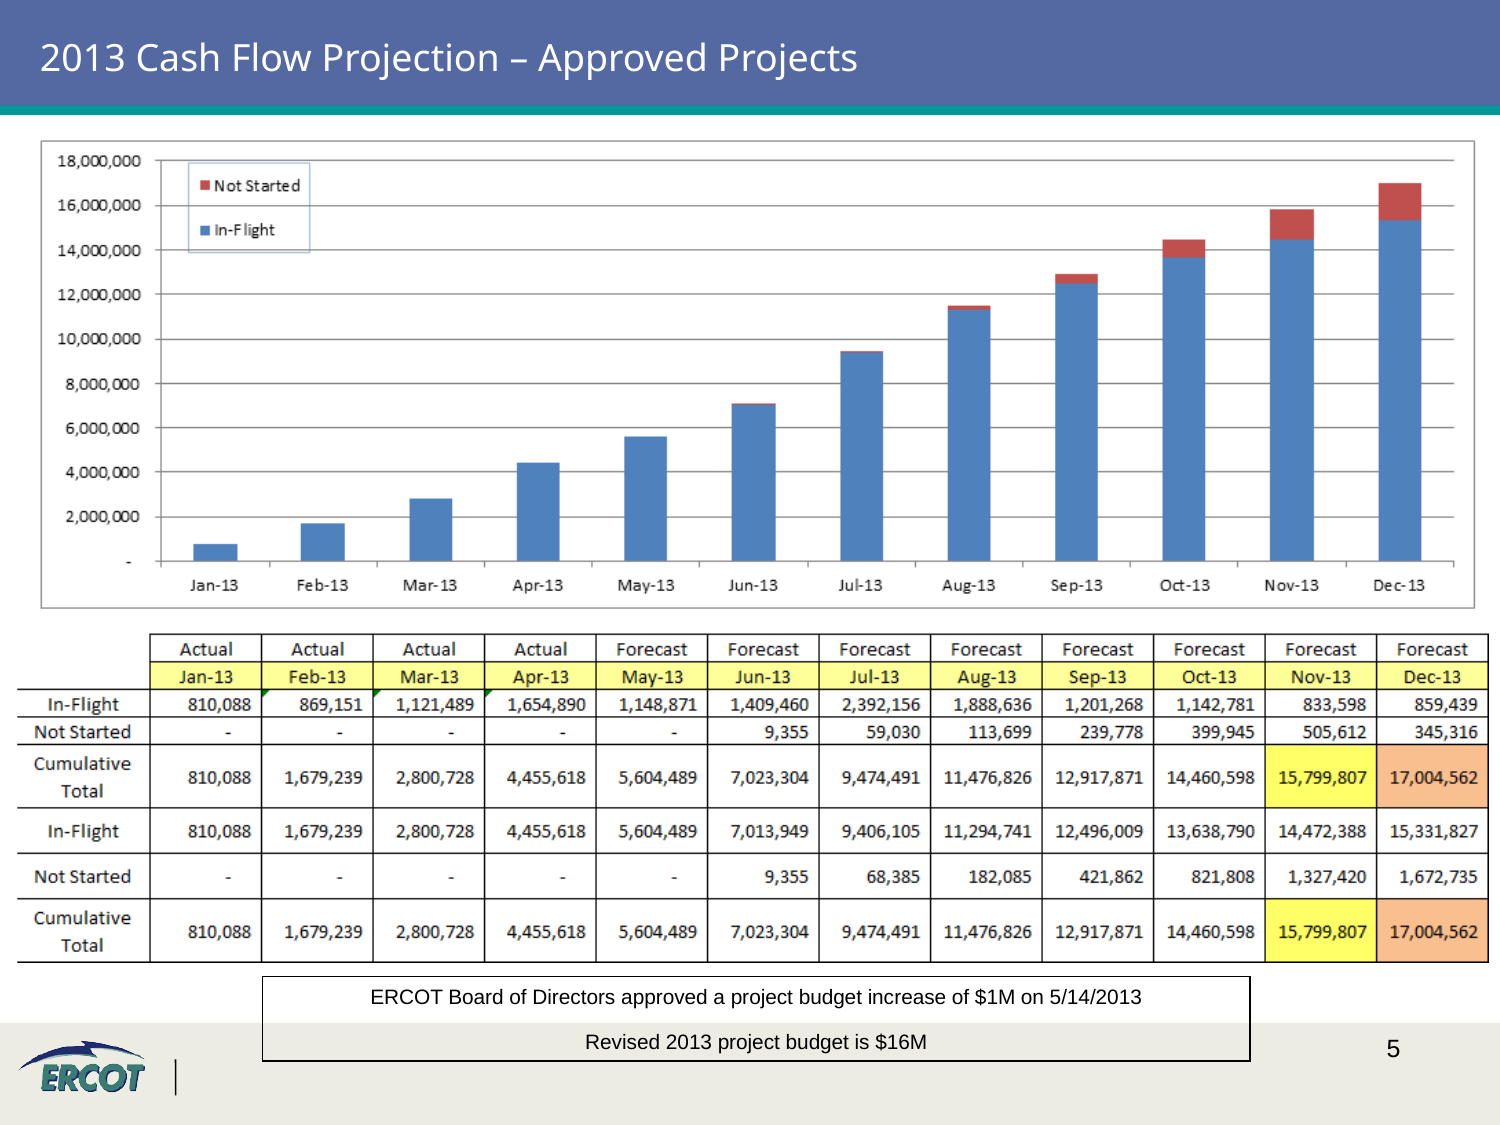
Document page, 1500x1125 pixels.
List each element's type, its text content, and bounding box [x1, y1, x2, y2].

picture [10, 1031, 151, 1111]
title 2013 Cash Flow Projection – Approved Projects [24, 0, 1188, 113]
picture [16, 124, 1489, 963]
text_box ERCOT Board of Directors approved a project budget increase of $1M on 5/14/2013 Revised 2013 project budget is $16M [262, 976, 1250, 1062]
